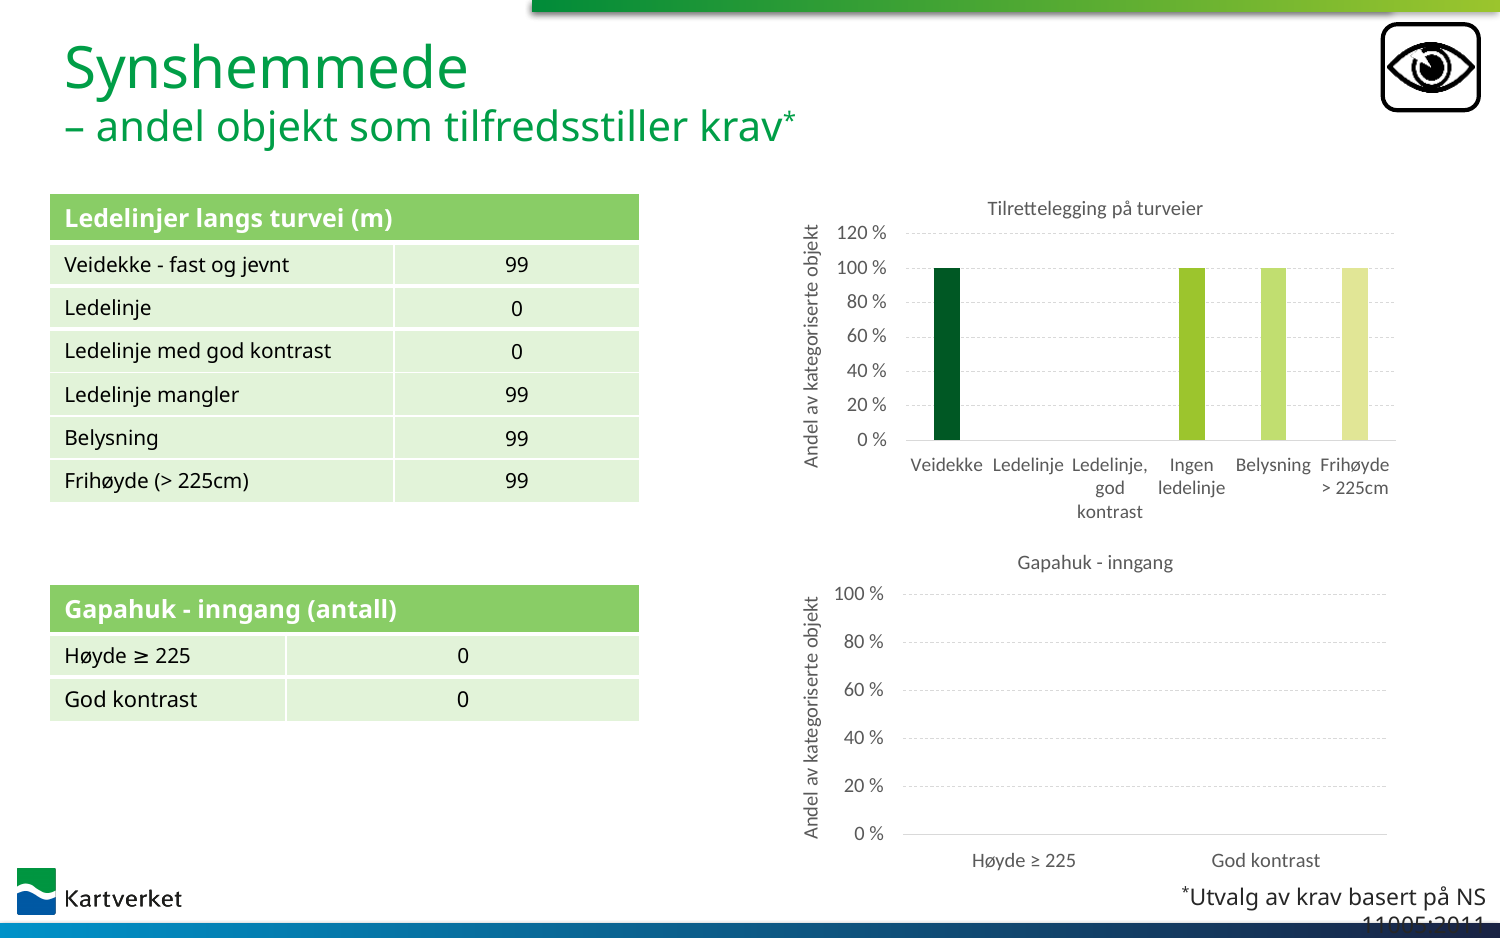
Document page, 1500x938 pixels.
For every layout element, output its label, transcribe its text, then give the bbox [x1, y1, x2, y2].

table_cell 99 [395, 460, 639, 502]
table_cell Ledelinje [50, 288, 393, 327]
table_cell Belysning [50, 417, 393, 458]
text_box *Utvalg av krav basert på NS 11005:2011 [1068, 873, 1500, 938]
table_cell Ledelinje mangler [50, 373, 393, 415]
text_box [1382, 24, 1480, 111]
table_cell Høyde ≥ 225 [50, 636, 285, 675]
picture [791, 187, 1400, 526]
table_cell 99 [395, 417, 639, 458]
table_cell Ledelinje med god kontrast [50, 331, 393, 372]
table_header Ledelinjer langs turvei (m) [50, 194, 639, 240]
table_cell God kontrast [50, 679, 285, 721]
text_box Synshemmede – andel objekt som tilfredsstiller krav* [49, 24, 1431, 158]
table_header Gapahuk - inngang (antall) [50, 585, 639, 632]
table_cell 0 [287, 679, 639, 721]
table_cell 99 [395, 373, 639, 415]
table_cell 99 [395, 245, 639, 284]
table_cell 0 [287, 636, 639, 675]
table_cell Veidekke - fast og jevnt [50, 245, 393, 284]
table_cell 0 [395, 288, 639, 327]
table_cell 0 [395, 331, 639, 372]
picture [791, 541, 1400, 880]
table_cell Frihøyde (> 225cm) [50, 460, 393, 502]
